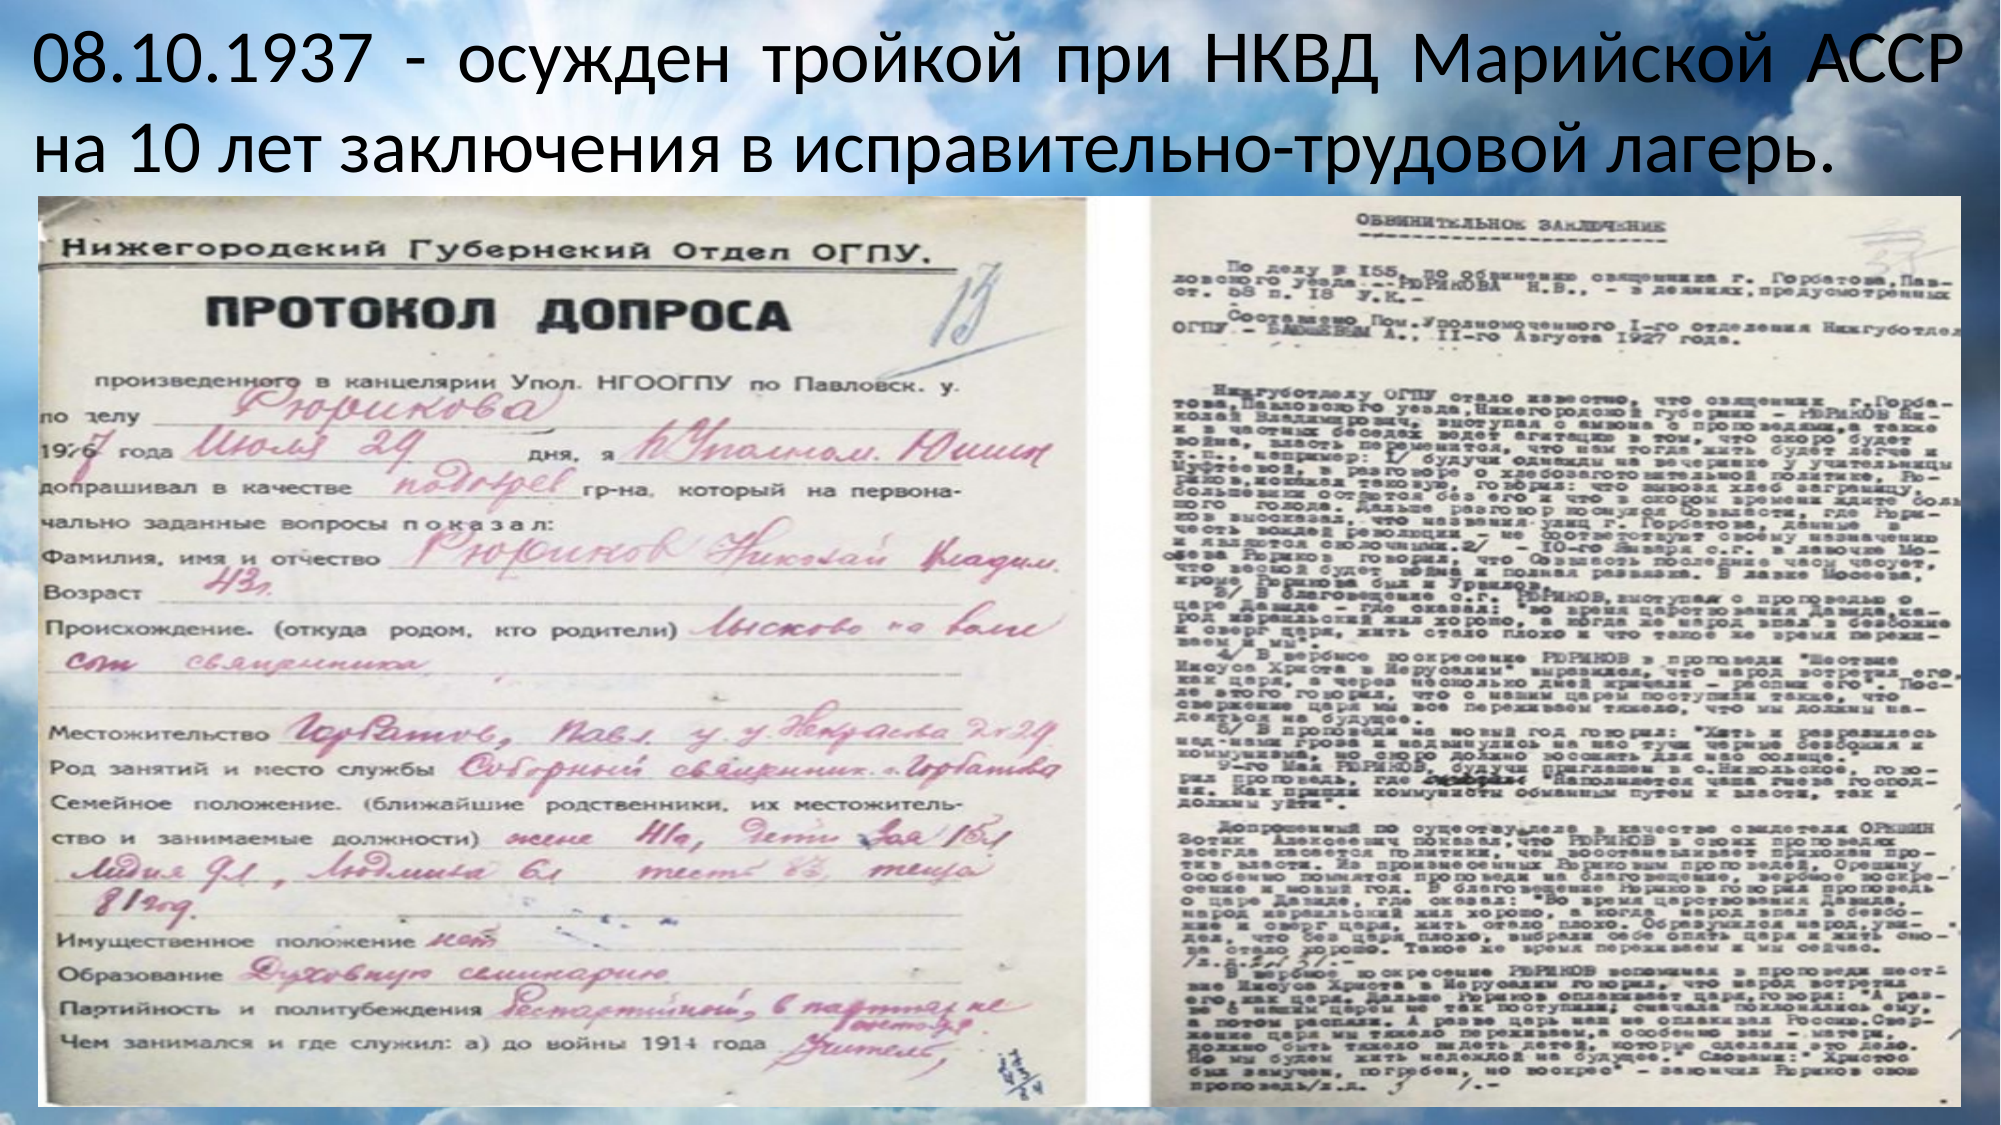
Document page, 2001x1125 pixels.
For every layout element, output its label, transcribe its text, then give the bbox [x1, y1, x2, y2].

text_box 08.10.1937 - осужден тройкой при НКВД Марийской АССР на 10 лет заключения в исправительно-трудовой лагерь. [17, 0, 1982, 195]
picture [0, 0, 2001, 1125]
